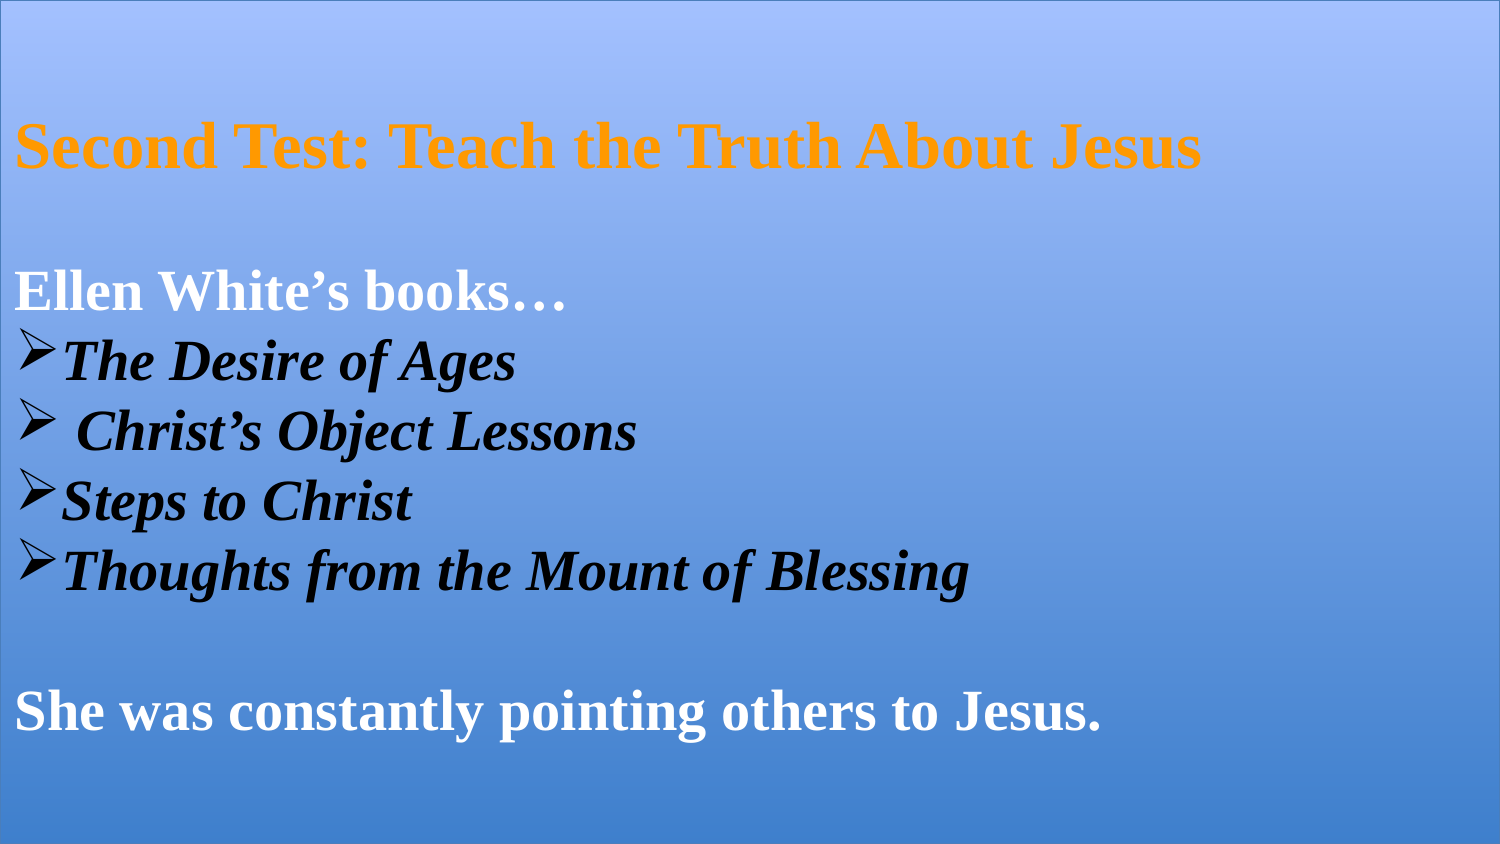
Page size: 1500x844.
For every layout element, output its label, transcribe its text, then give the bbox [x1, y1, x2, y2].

text_box Second Test: Teach the Truth About Jesus Ellen White’s books… The Desire of Ages Christ’s Object Lessons Steps to Christ Thoughts from the Mount of Blessing She was constantly pointing others to Jesus. [0, 0, 1500, 844]
